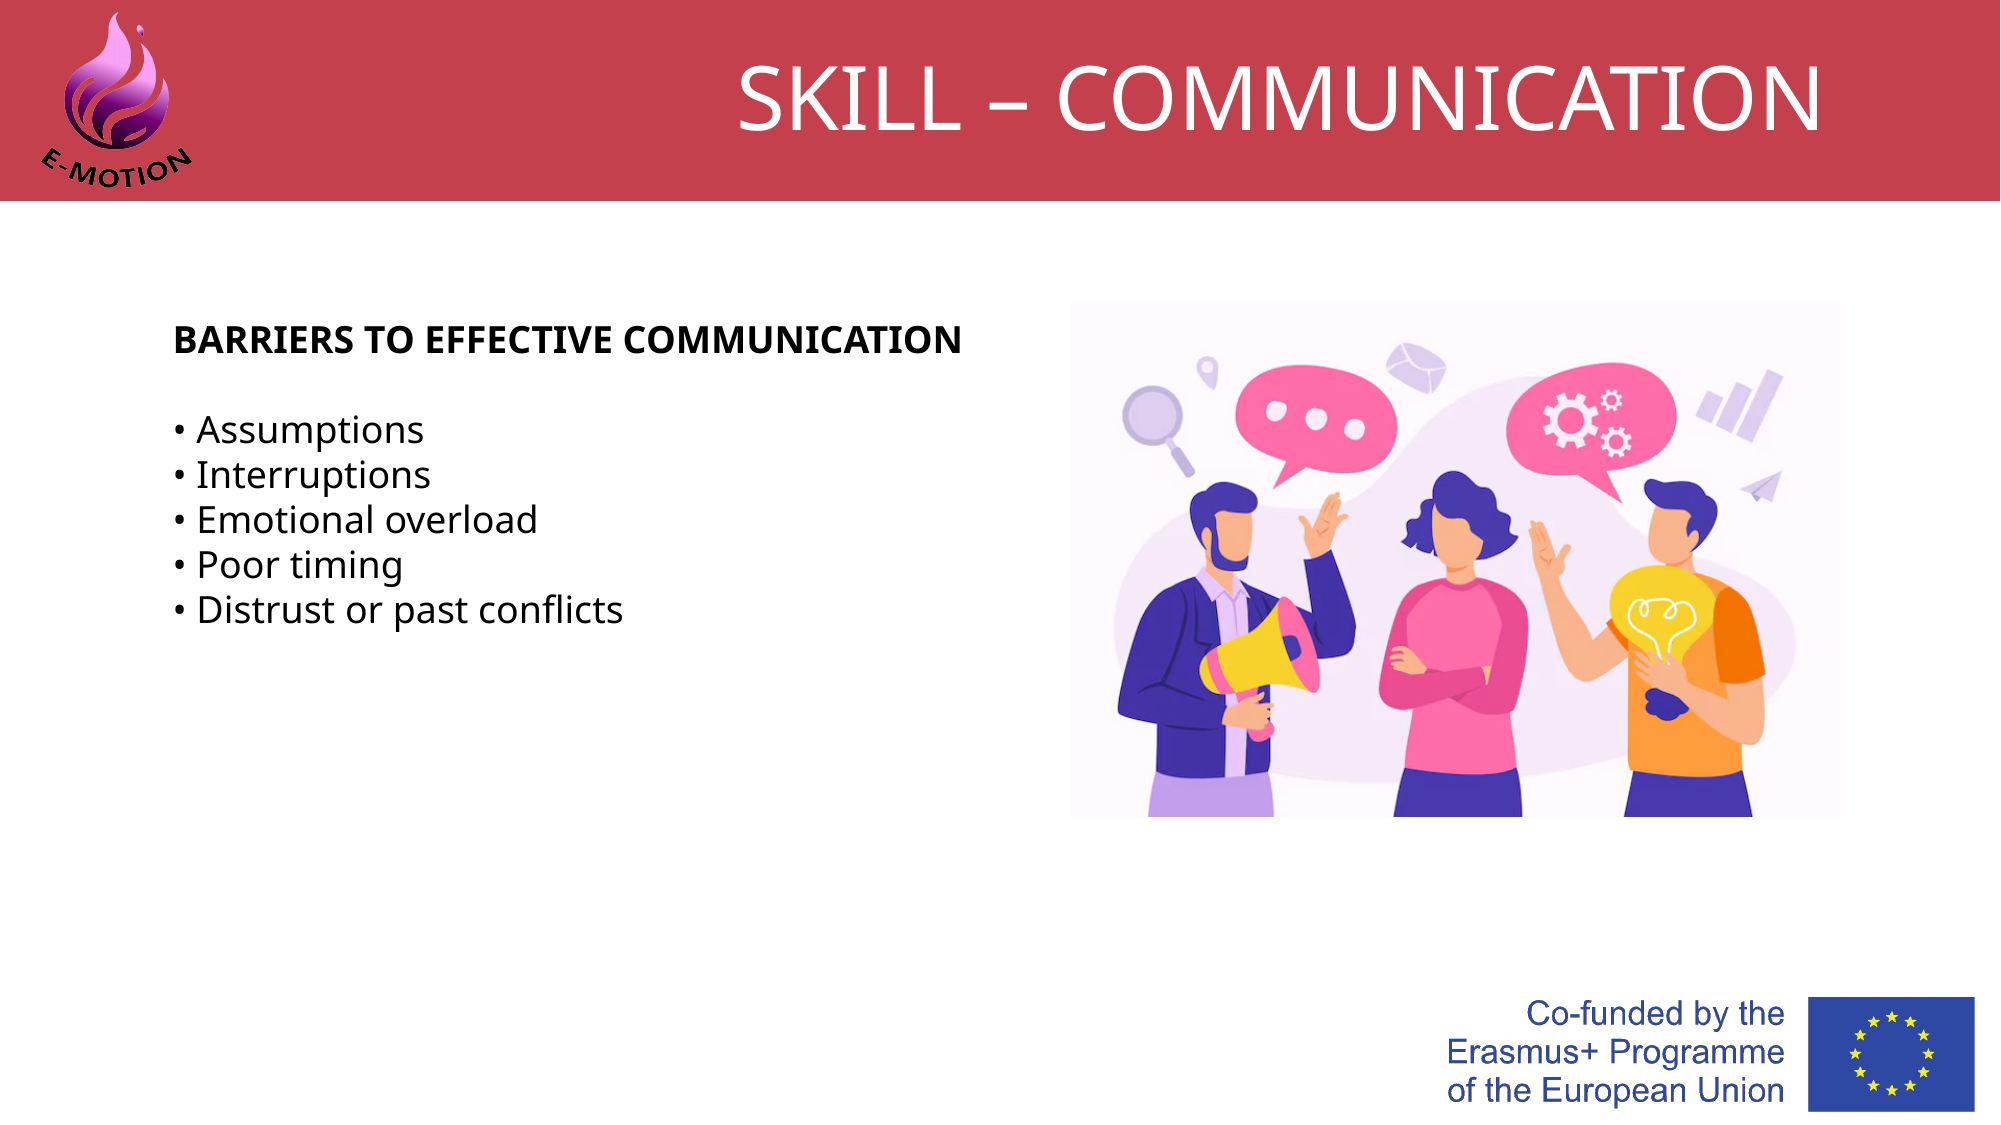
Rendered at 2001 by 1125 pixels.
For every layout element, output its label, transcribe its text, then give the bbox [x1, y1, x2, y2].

text_box BARRIERS TO EFFECTIVE COMMUNICATION • Assumptions • Interruptions • Emotional overload • Poor timing • Distrust or past conflicts [157, 308, 1066, 639]
picture [0, 0, 253, 247]
picture [1396, 995, 1975, 1116]
picture [1071, 303, 1843, 817]
text_box SKILL – COMMUNICATION [583, 34, 1843, 308]
